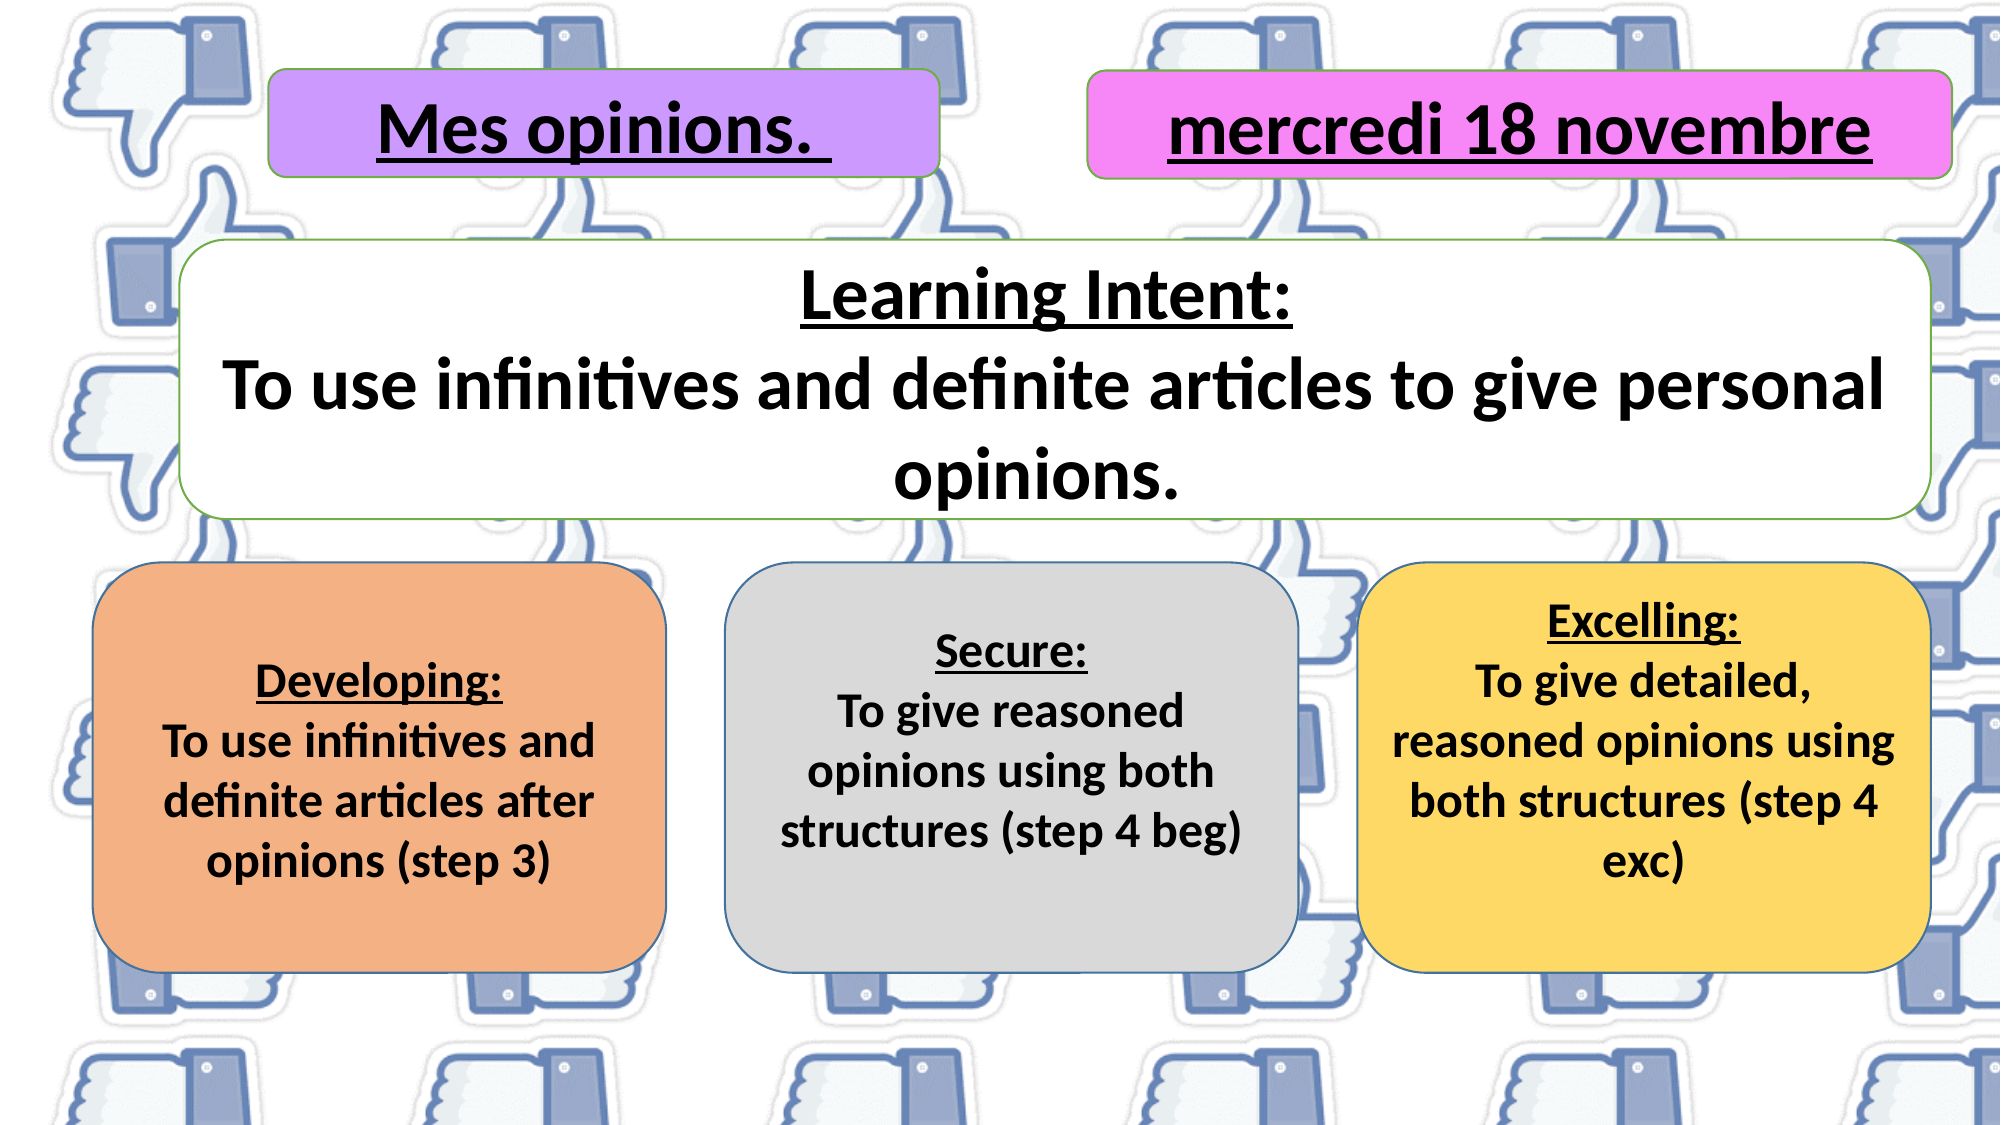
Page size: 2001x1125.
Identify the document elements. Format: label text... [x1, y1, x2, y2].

text_box Excelling: To give detailed, reasoned opinions using both structures (step 4 exc) [1356, 561, 1932, 974]
text_box Mes opinions. [267, 68, 941, 179]
text_box Developing: To use infinitives and definite articles after opinions (step 3) [91, 561, 668, 974]
text_box Learning Intent: To use infinitives and definite articles to give personal opinions. [0, 0, 2000, 1125]
text_box mercredi 18 novembre [1086, 69, 1954, 180]
text_box Secure: To give reasoned opinions using both structures (step 4 beg) [723, 561, 1300, 974]
